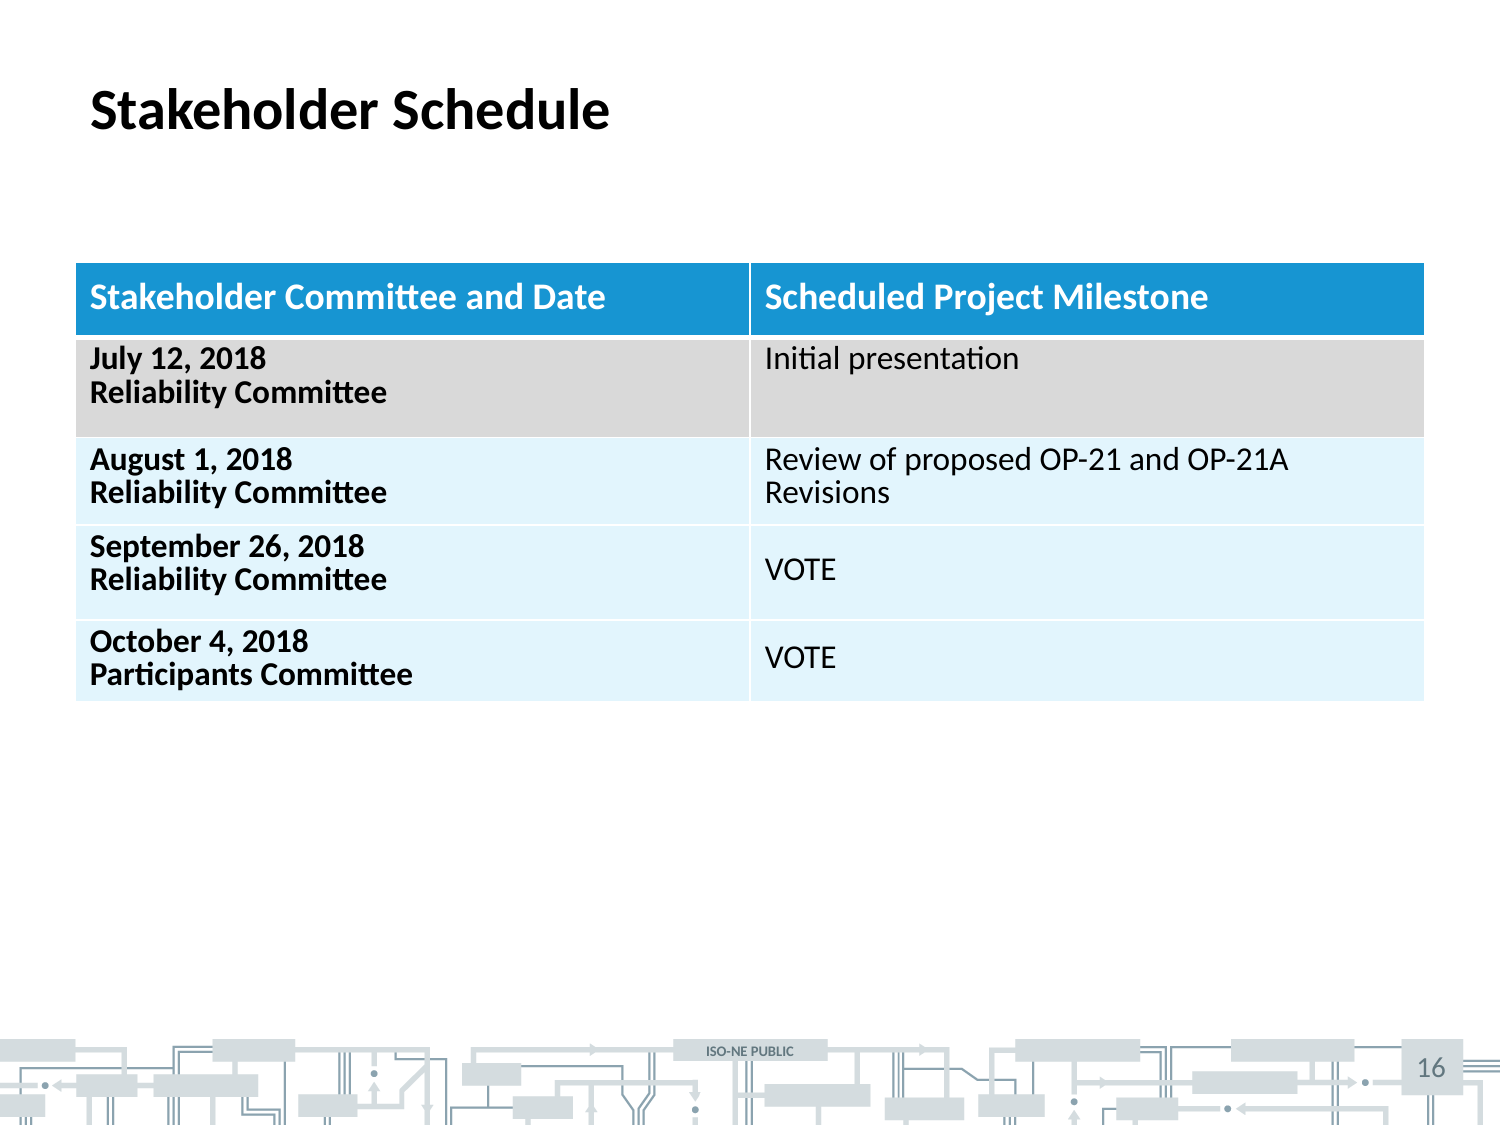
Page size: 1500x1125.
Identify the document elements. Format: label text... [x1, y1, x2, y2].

table_cell VOTE [751, 621, 1424, 701]
table_cell Initial presentation [751, 340, 1424, 437]
slide_number 16 [1400, 1044, 1463, 1088]
table_cell October 4, 2018 Participants Committee [76, 621, 749, 701]
table_header Scheduled Project Milestone [751, 263, 1424, 335]
table_cell VOTE [751, 526, 1424, 619]
picture [0, 1031, 1500, 1125]
table_cell September 26, 2018 Reliability Committee [76, 526, 749, 619]
table_cell July 12, 2018 Reliability Committee [76, 340, 749, 437]
table_cell August 1, 2018 Reliability Committee [76, 438, 749, 524]
title Stakeholder Schedule [75, 62, 1425, 150]
table_cell Review of proposed OP-21 and OP-21A Revisions [751, 438, 1424, 524]
table_header Stakeholder Committee and Date [76, 263, 749, 335]
